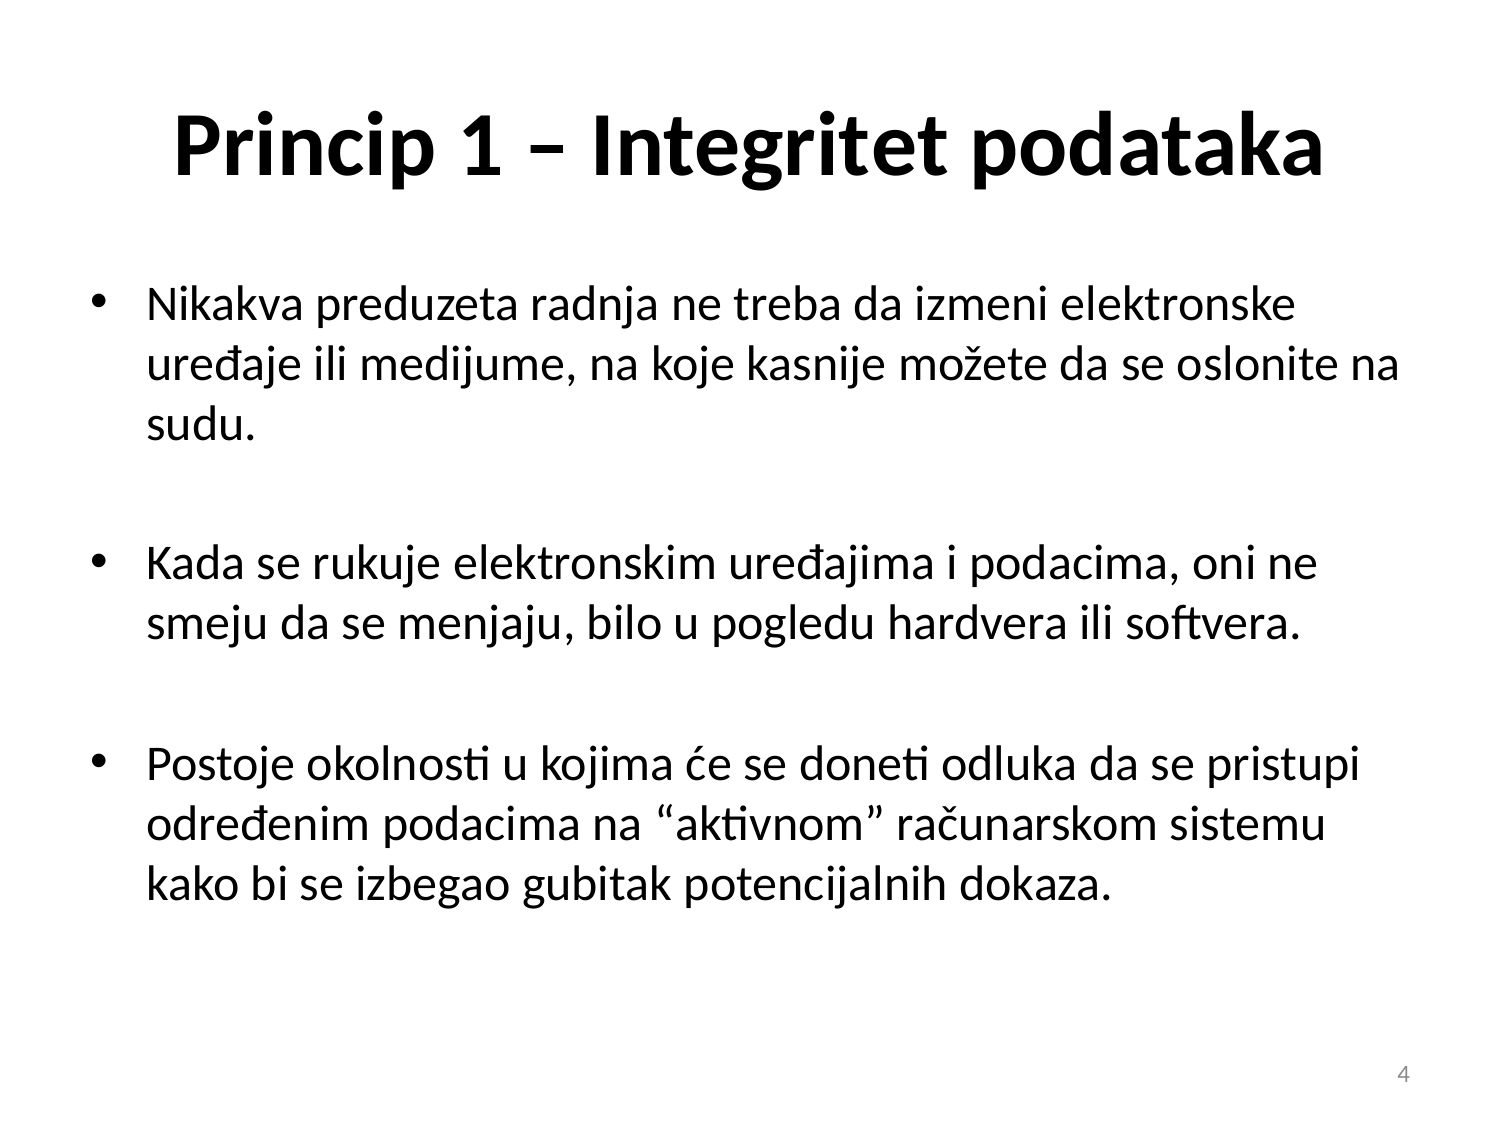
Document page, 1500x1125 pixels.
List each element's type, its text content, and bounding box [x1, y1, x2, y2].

slide_number 4 [1074, 1042, 1425, 1103]
title Princip 1 – Integritet podataka [74, 44, 1426, 233]
list Nikakva preduzeta radnja ne treba da izmeni elektronske uređaje ili medijume, na koje kasnije možete da se oslonite na sudu. Kada se rukuje elektronskim uređajima i podacima, oni ne smeju da se menjaju, bilo u pogledu hardvera ili softvera. Postoje okolnosti u kojima će se doneti odluka da se pristupi određenim podacima na “aktivnom” računarskom sistemu kako bi se izbegao gubitak potencijalnih dokaza. [74, 262, 1426, 1006]
